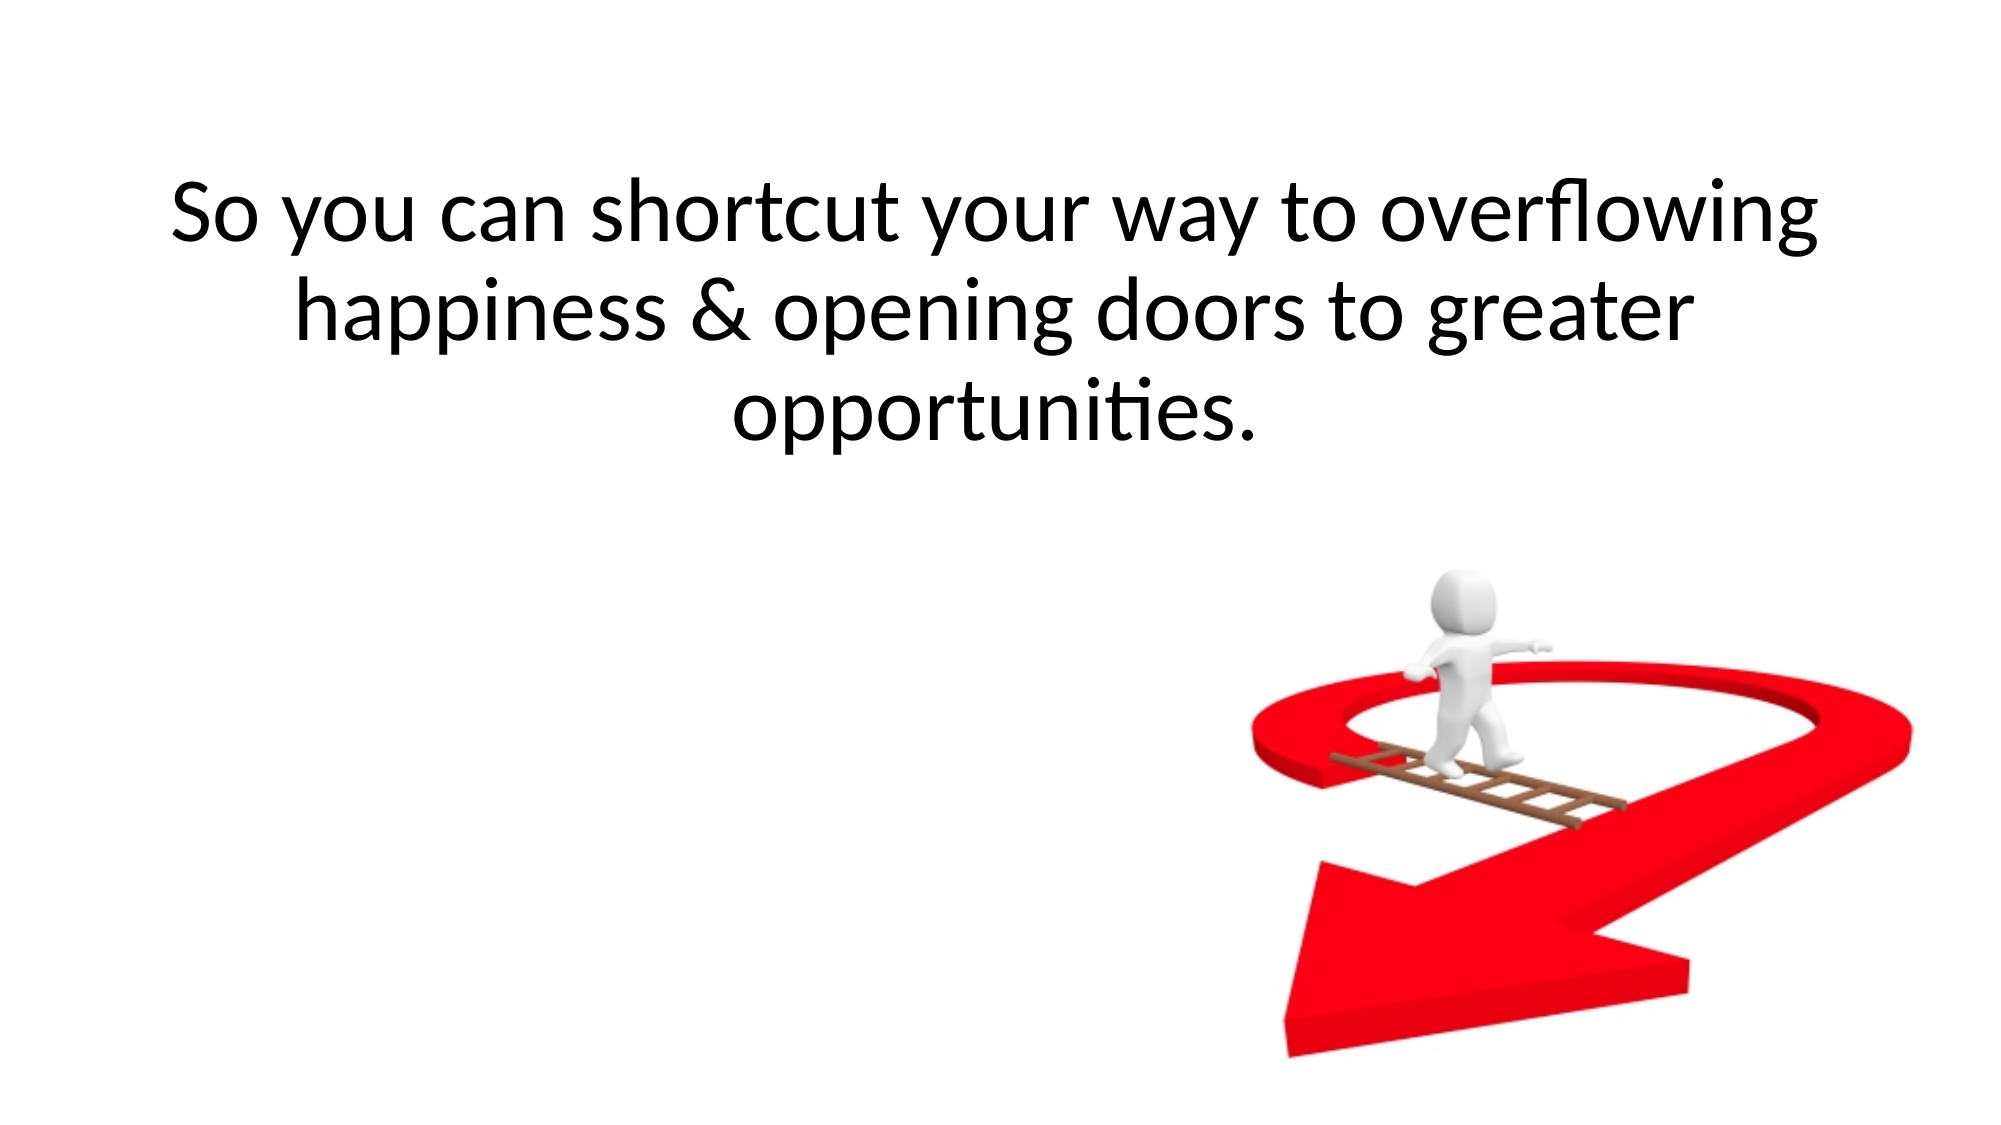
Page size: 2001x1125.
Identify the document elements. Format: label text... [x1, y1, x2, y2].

picture [1185, 518, 1944, 1125]
list So you can shortcut your way to overflowing happiness & opening doors to greater opportunities. [133, 155, 1859, 922]
